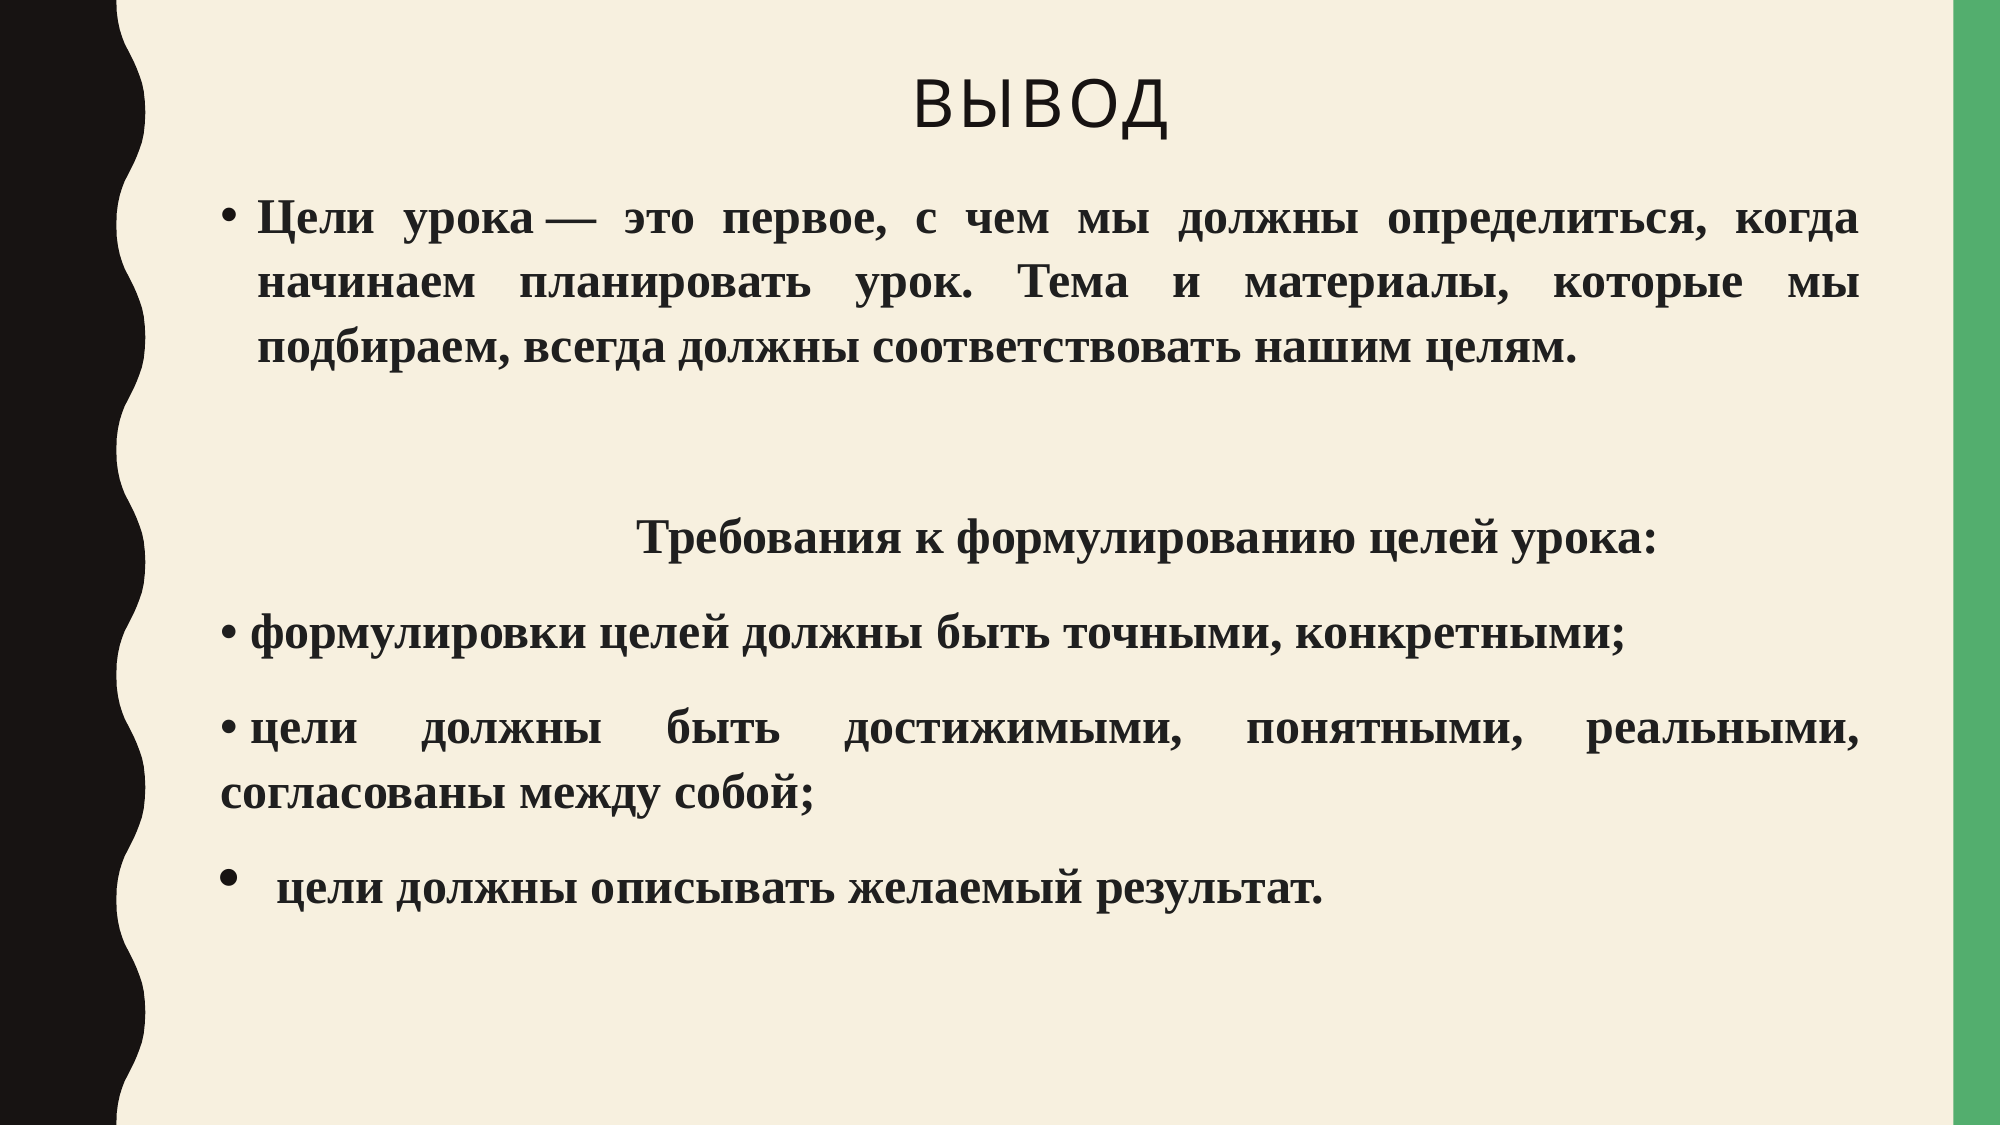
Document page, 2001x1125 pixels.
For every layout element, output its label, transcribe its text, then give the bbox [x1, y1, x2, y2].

title ВЫВОД [205, 62, 1875, 161]
list Цели урока — это первое, с чем мы должны определиться, когда начинаем планировать урок. Тема и материалы, которые мы подбираем, всегда должны соответствовать нашим целям. Требования к формулированию целей урока: • формулировки целей должны быть точными, конкретными; • цели должны быть достижимыми, понятными, реальными, согласованы между собой; цели должны описывать желаемый результат. [205, 172, 1875, 1040]
